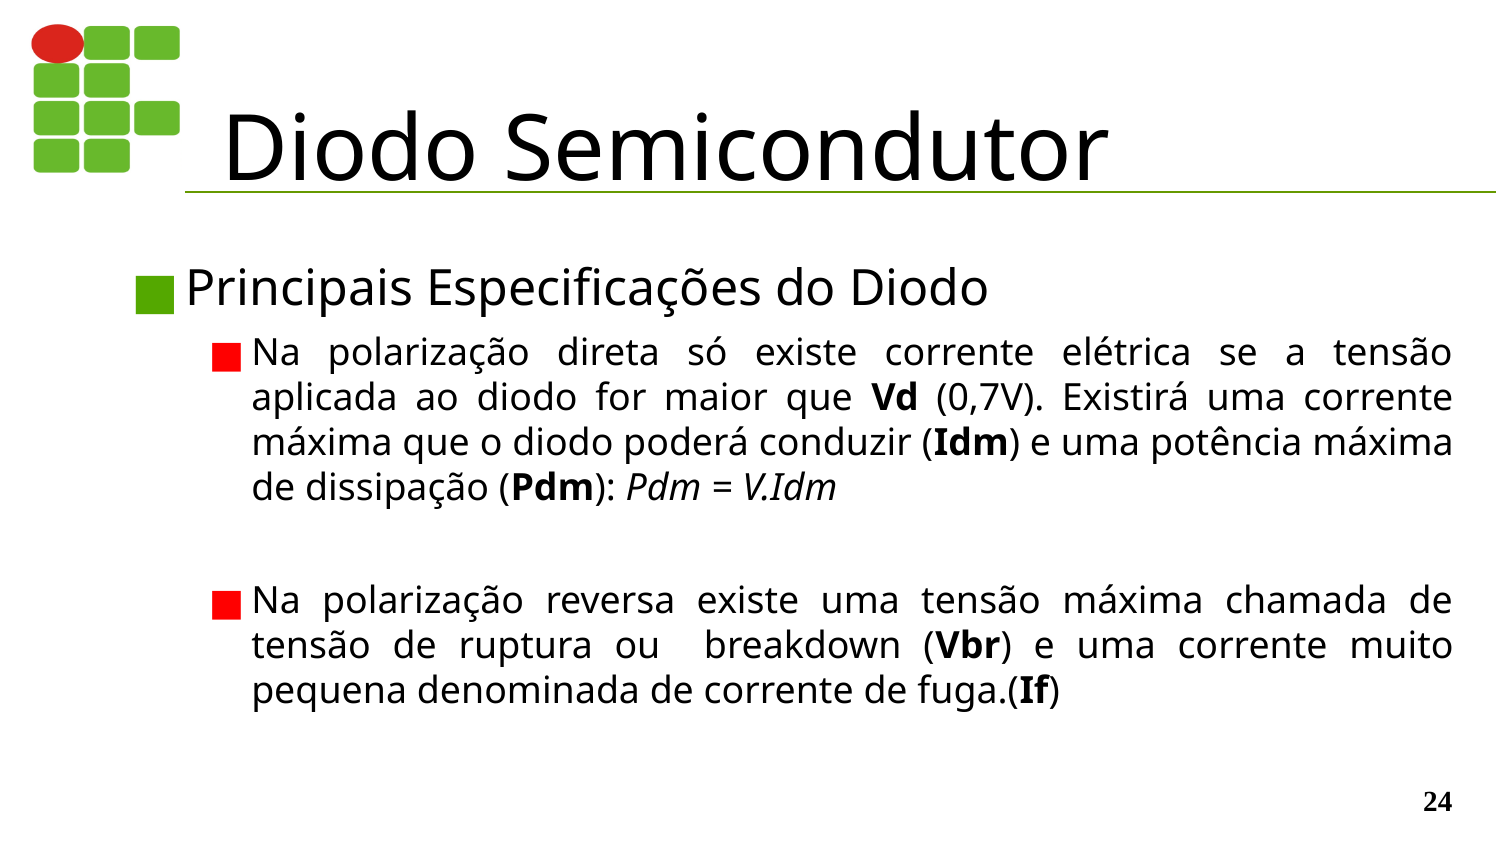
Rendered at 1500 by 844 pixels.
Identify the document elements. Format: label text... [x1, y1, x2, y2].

text_box ‹#› [1155, 774, 1468, 825]
title Diodo Semicondutor [206, 26, 1468, 207]
list Principais Especificações do Diodo Na polarização direta só existe corrente elétrica se a tensão aplicada ao diodo for maior que Vd (0,7V). Existirá uma corrente máxima que o diodo poderá conduzir (Idm) e uma potência máxima de dissipação (Pdm): Pdm = V.Idm Na polarização reversa existe uma tensão máxima chamada de tensão de ruptura ou breakdown (Vbr) e uma corrente muito pequena denominada de corrente de fuga.(If) [114, 248, 1469, 774]
picture [29, 23, 182, 174]
